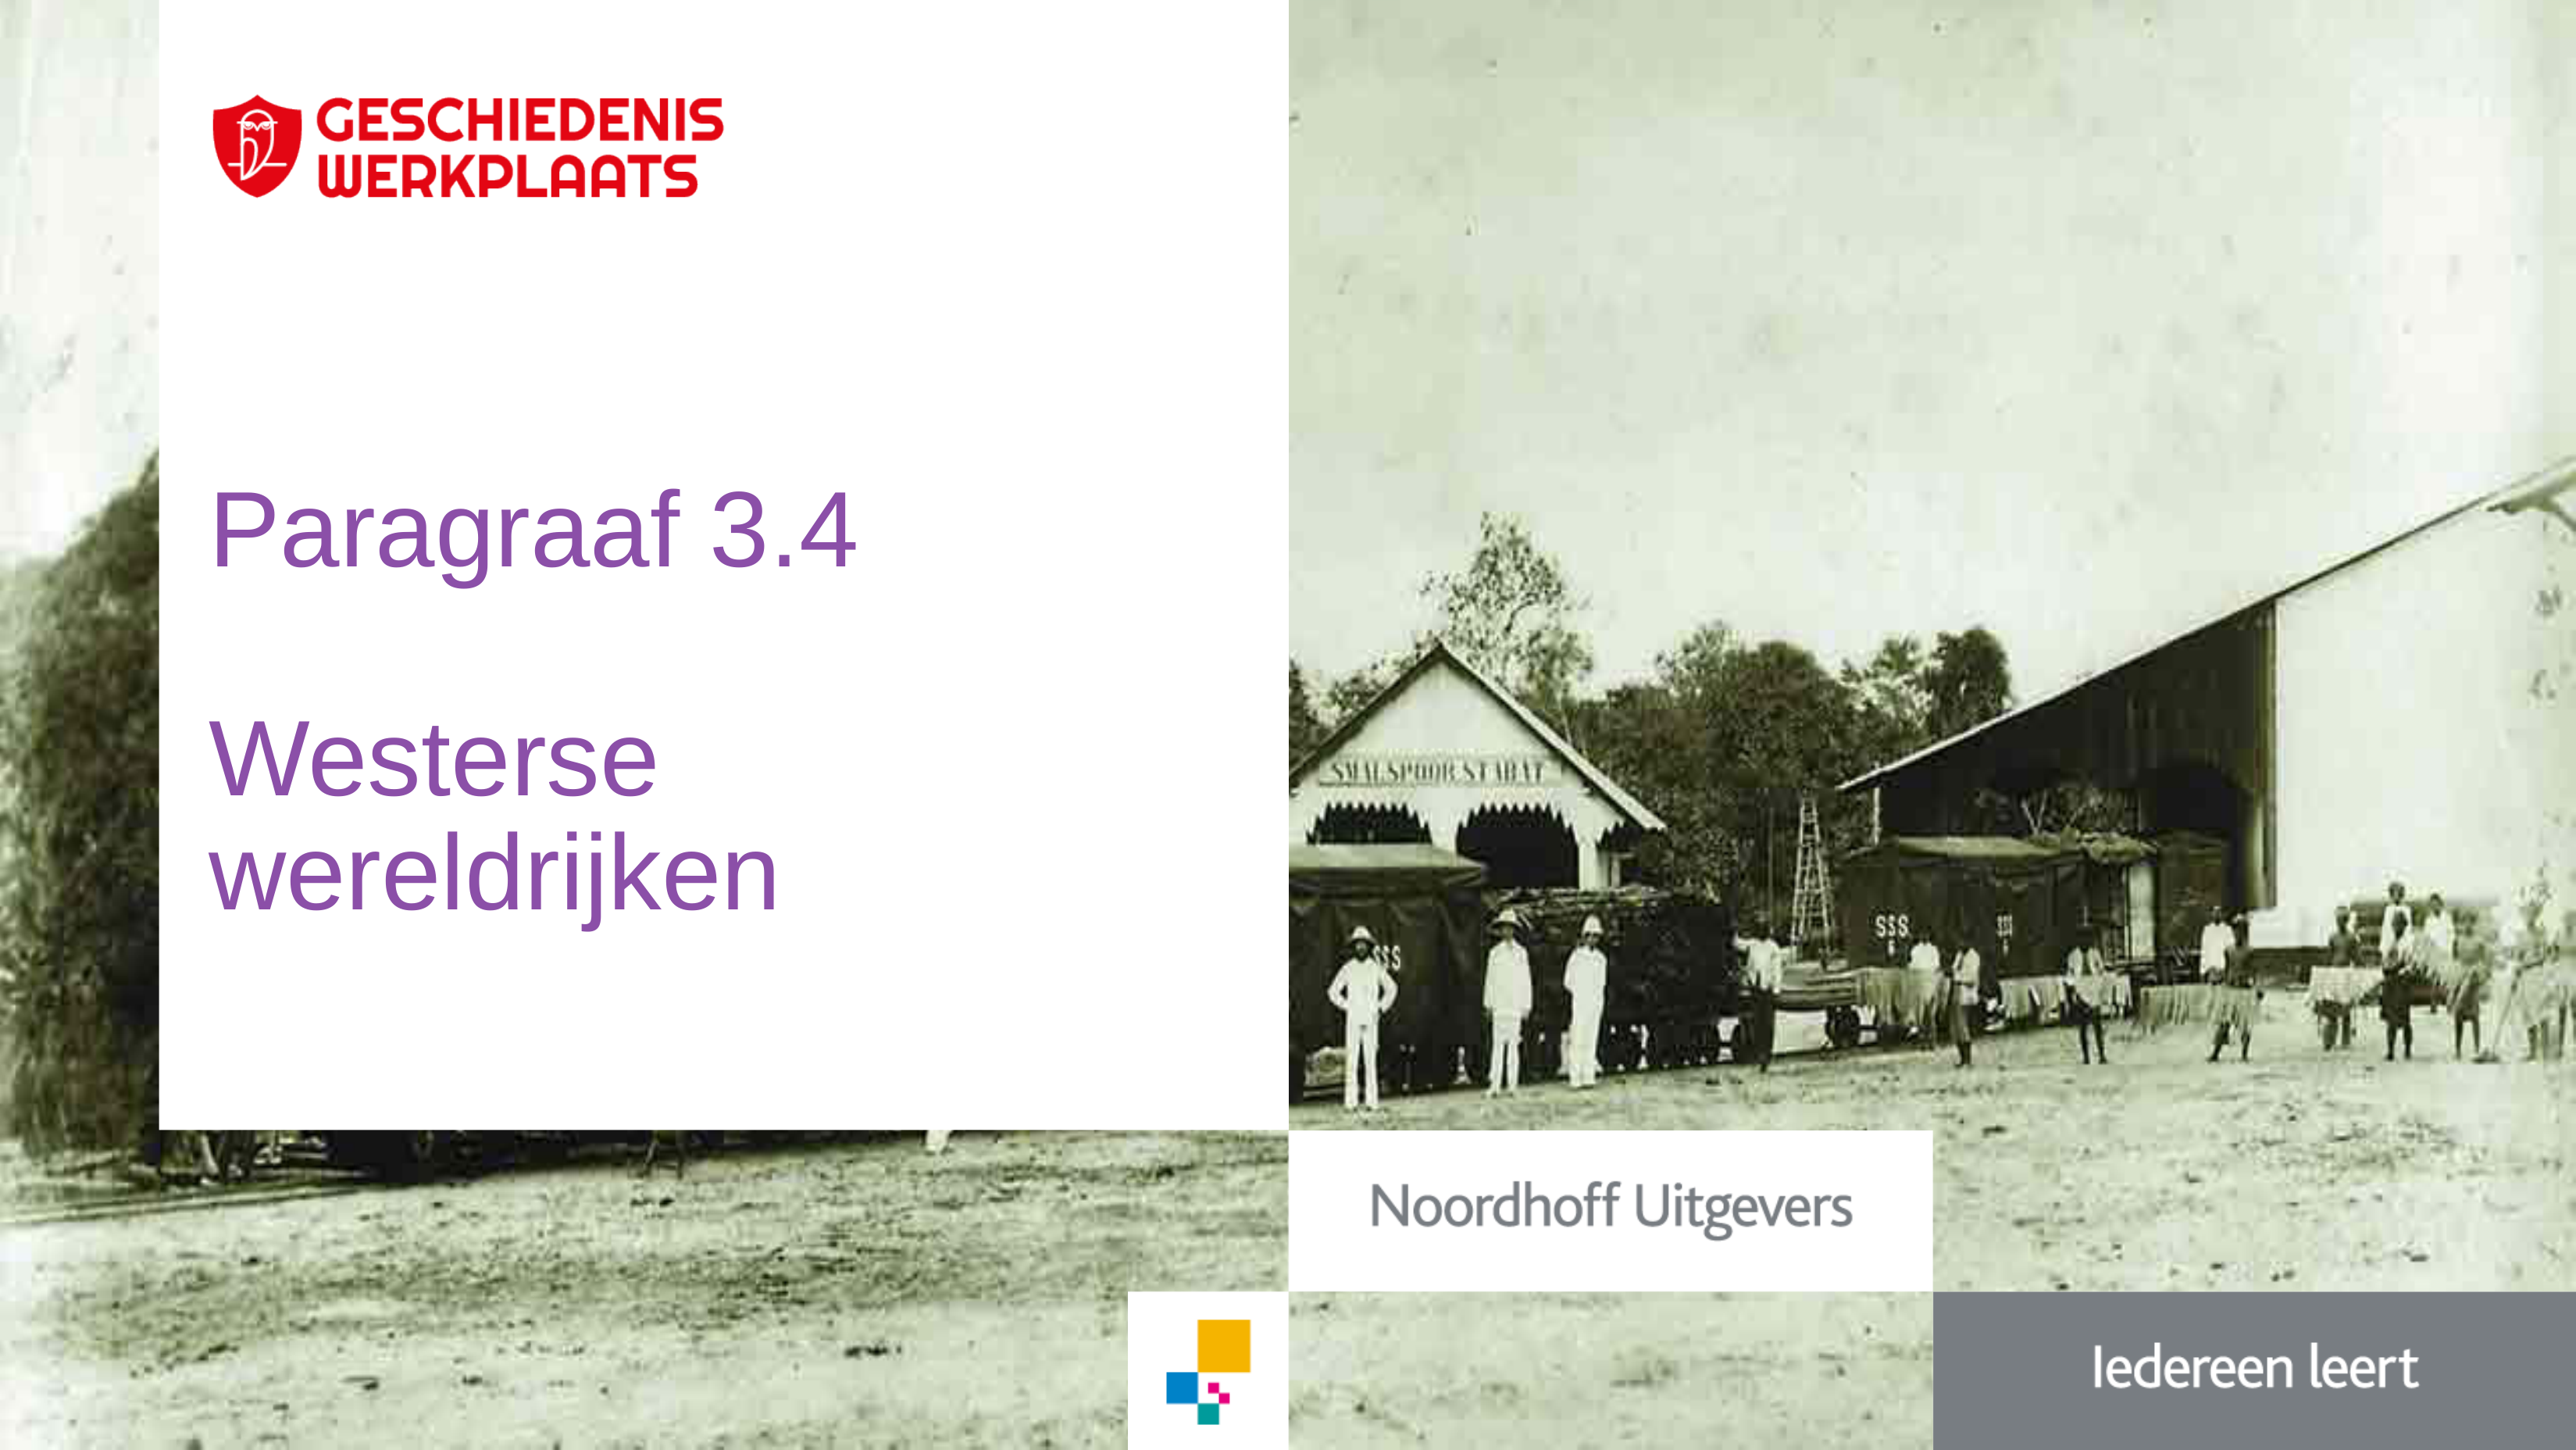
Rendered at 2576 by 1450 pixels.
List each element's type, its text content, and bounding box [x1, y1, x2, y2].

picture [159, 0, 1185, 293]
picture [0, 0, 2576, 1450]
title Paragraaf 3.4 Westerse wereldrijken [159, 322, 1289, 968]
